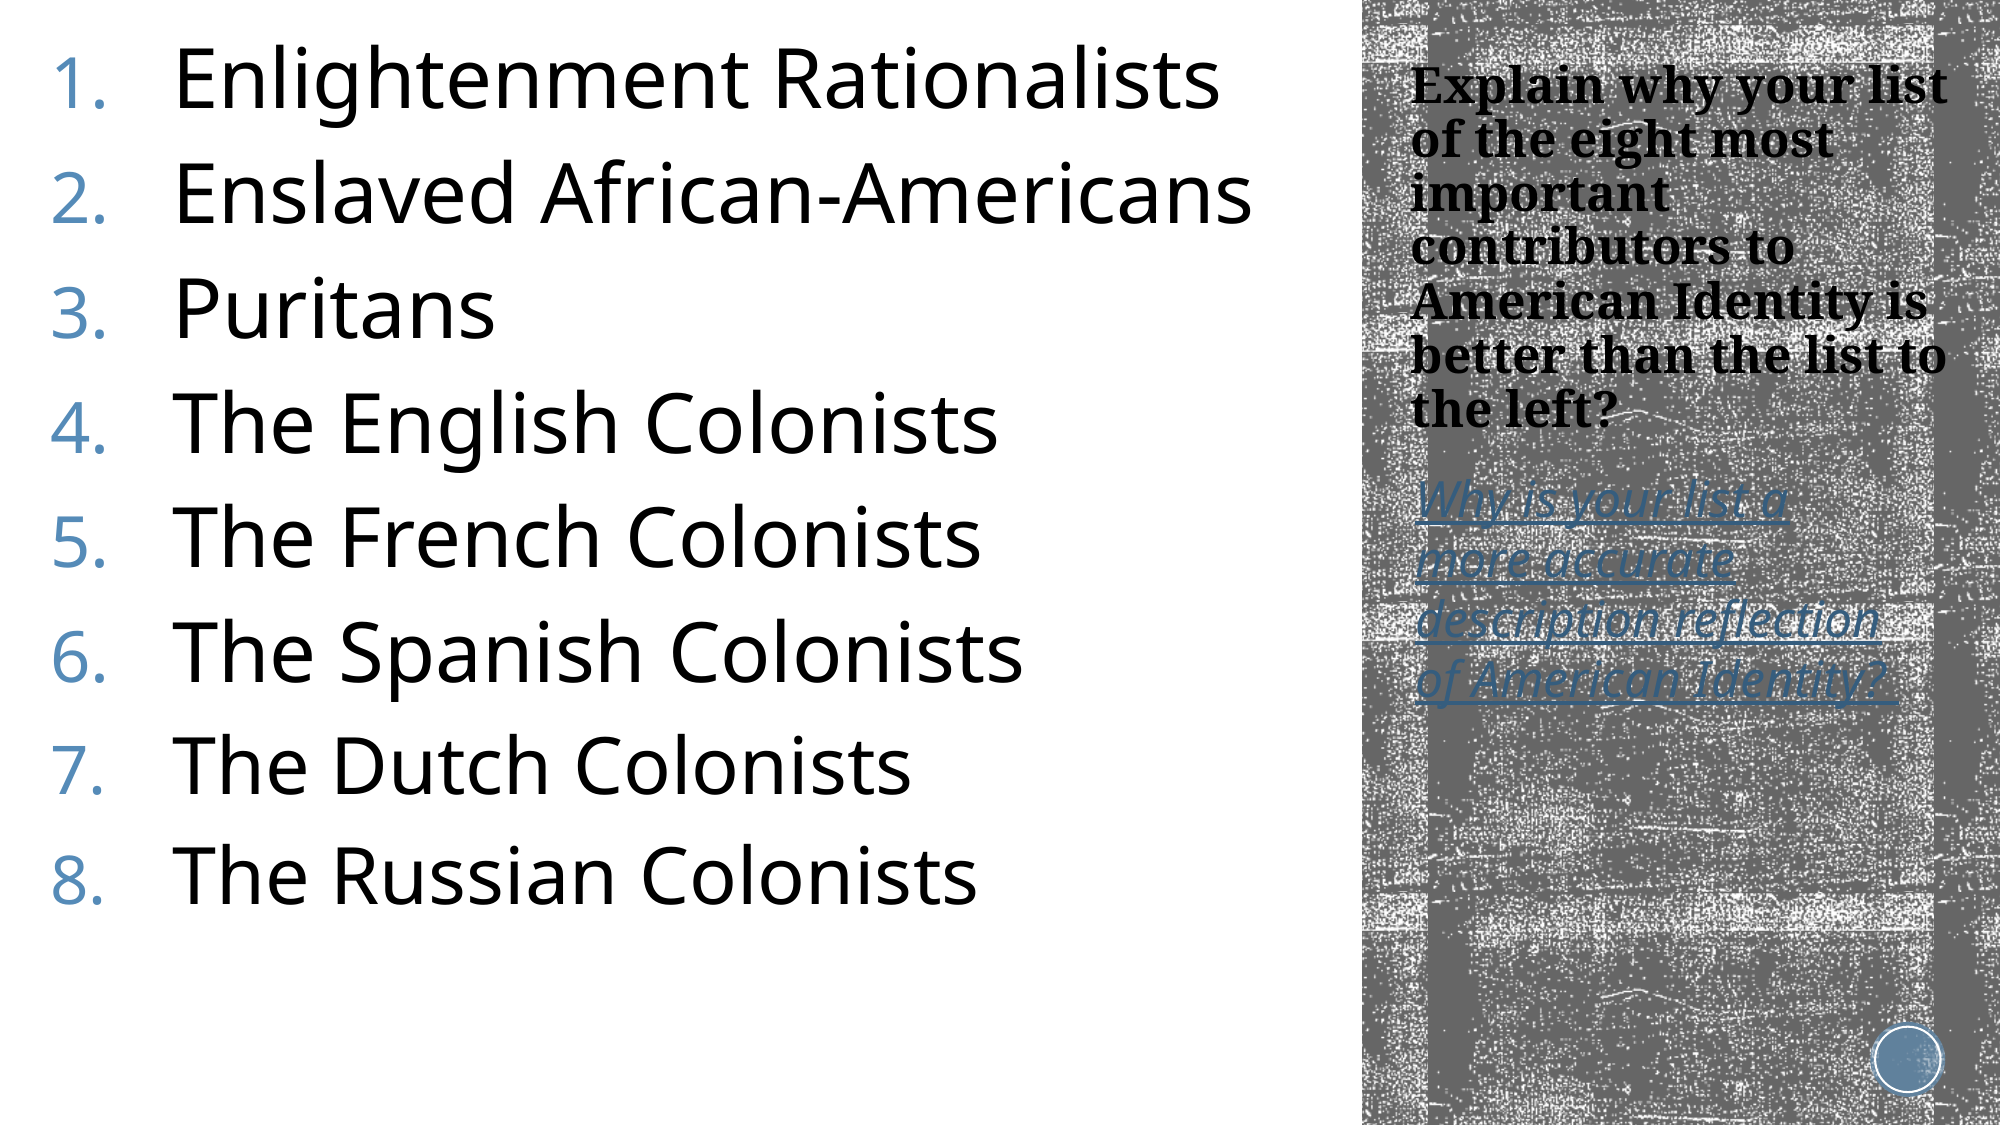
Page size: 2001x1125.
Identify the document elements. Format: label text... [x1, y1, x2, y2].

list Enlightenment Rationalists Enslaved African-Americans Puritans The English Colonists The French Colonists The Spanish Colonists The Dutch Colonists The Russian Colonists [35, 29, 1333, 1105]
title Explain why your list of the eight most important contributors to American Identity is better than the list to the left? [1395, 160, 2000, 446]
list Why is your list a more accurate description reflection of American Identity? [1400, 459, 1925, 1000]
